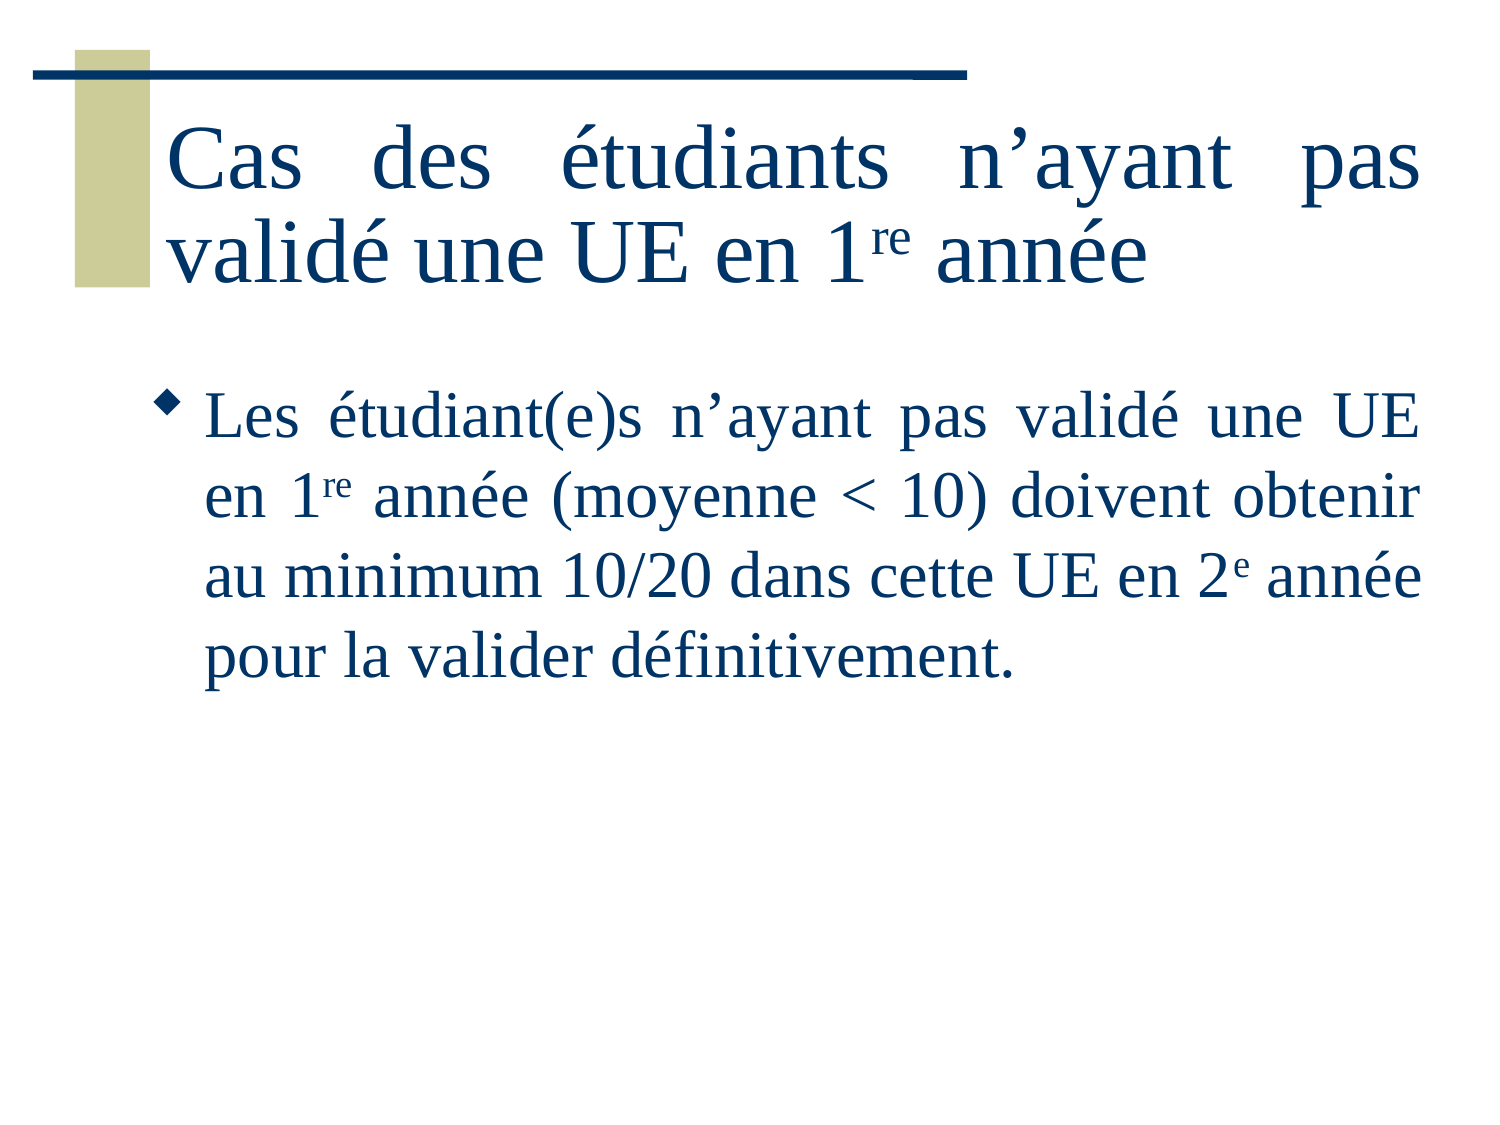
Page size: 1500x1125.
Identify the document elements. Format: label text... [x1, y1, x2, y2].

title Cas des étudiants n’ayant pas validé une UE en 1re année [151, 113, 1440, 302]
list Les étudiant(e)s n’ayant pas validé une UE en 1re année (moyenne < 10) doivent obtenir au minimum 10/20 dans cette UE en 2e année pour la valider définitivement. [132, 363, 1439, 1000]
